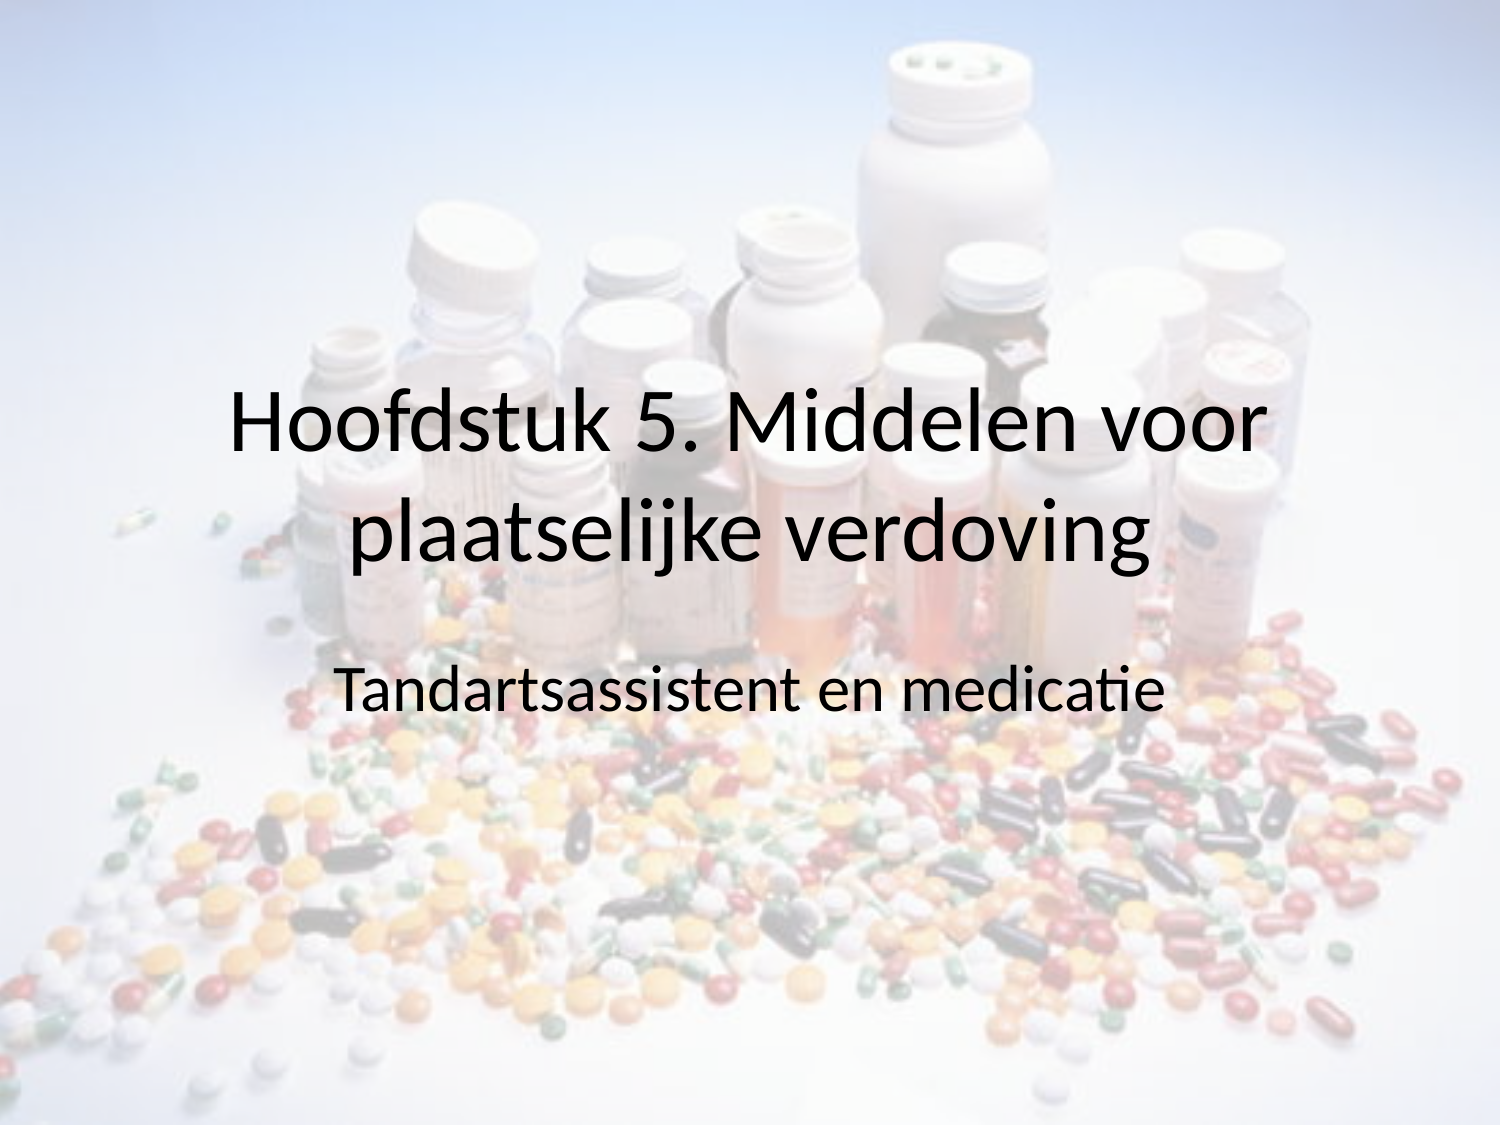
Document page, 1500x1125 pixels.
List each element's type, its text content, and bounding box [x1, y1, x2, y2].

subtitle Tandartsassistent en medicatie [225, 637, 1275, 925]
title Hoofdstuk 5. Middelen voor plaatselijke verdoving [112, 349, 1388, 591]
